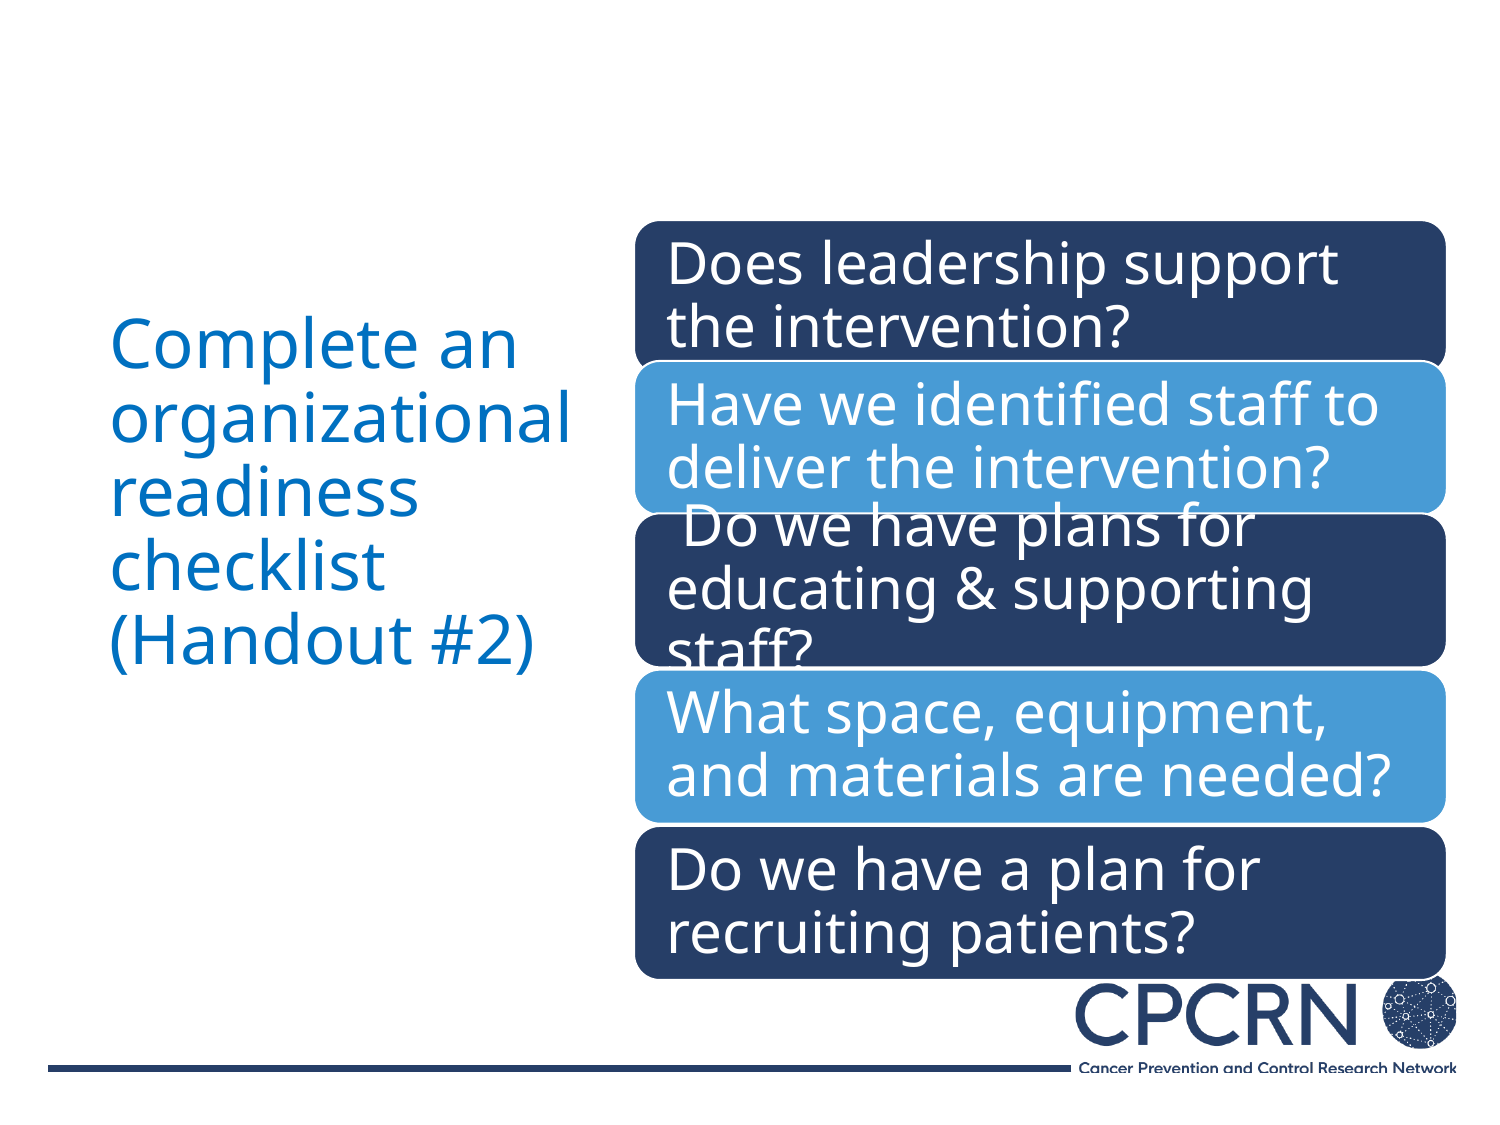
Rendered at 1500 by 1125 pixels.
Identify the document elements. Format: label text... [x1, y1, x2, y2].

title Complete an organizational readiness checklist (Handout #2) [94, 192, 640, 870]
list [634, 200, 1447, 981]
